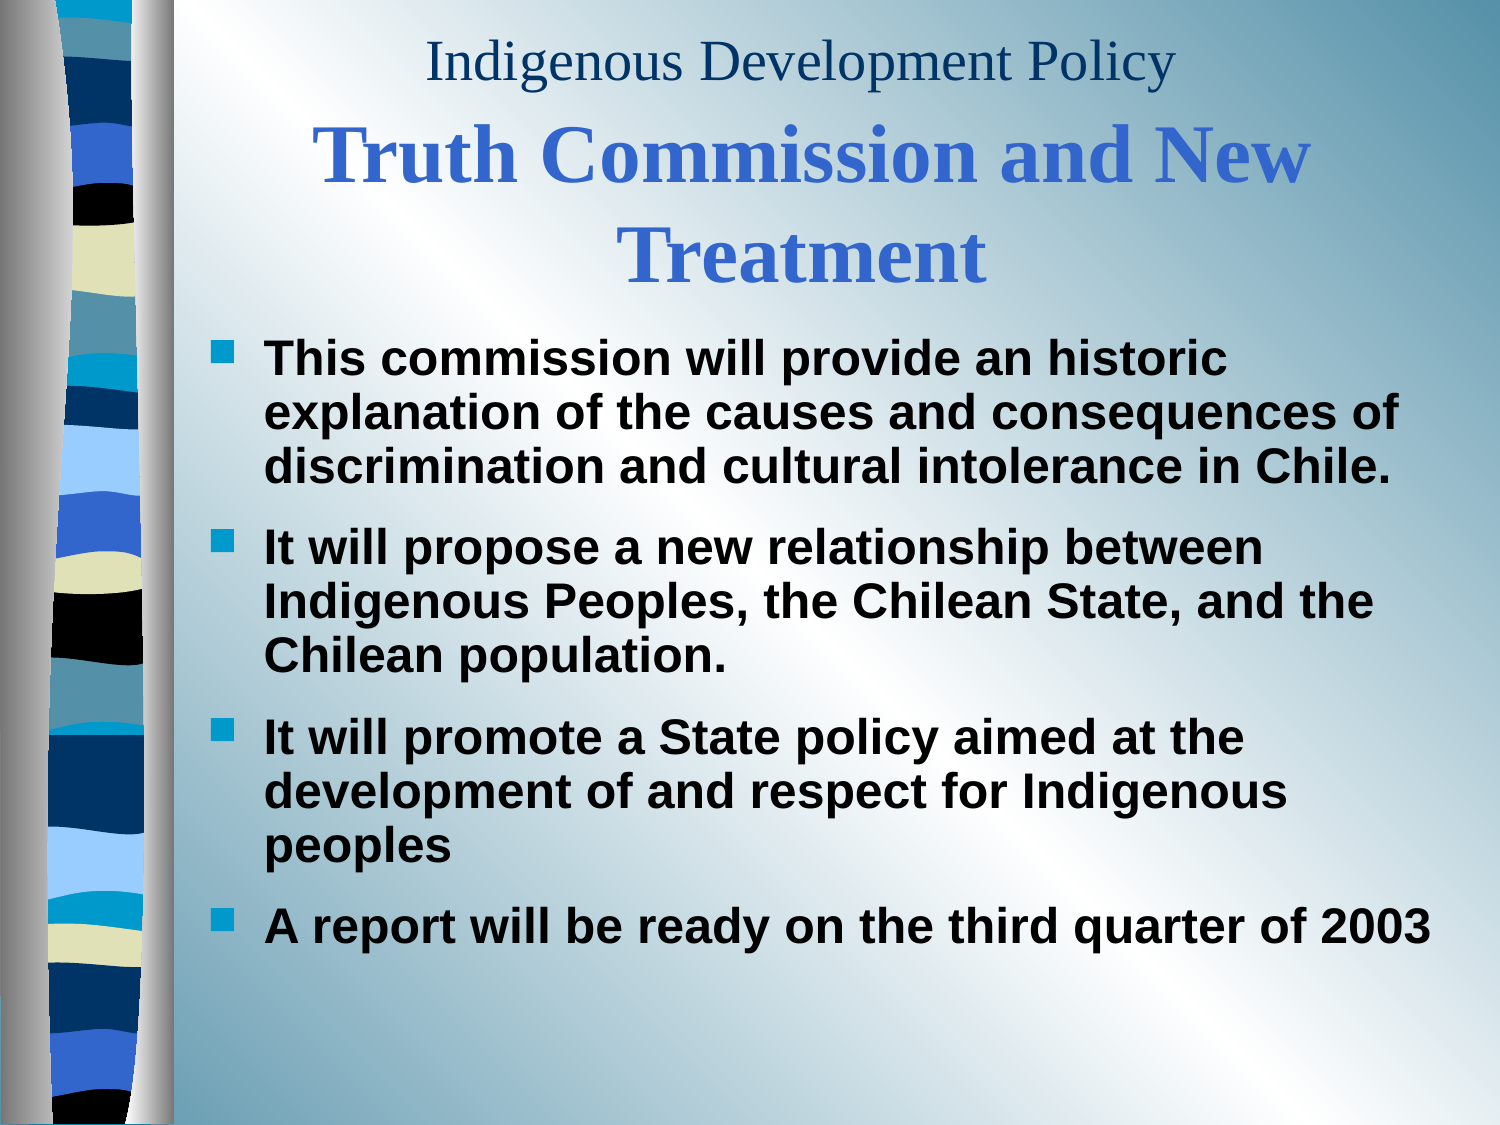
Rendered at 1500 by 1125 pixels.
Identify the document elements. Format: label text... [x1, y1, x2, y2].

title Indigenous Development Policy Truth Commission and New Treatment [174, 49, 1451, 238]
list This commission will provide an historic explanation of the causes and consequences of discrimination and cultural intolerance in Chile. It will propose a new relationship between Indigenous Peoples, the Chilean State, and the Chilean population. It will promote a State policy aimed at the development of and respect for Indigenous peoples A report will be ready on the third quarter of 2003 [192, 324, 1468, 1001]
